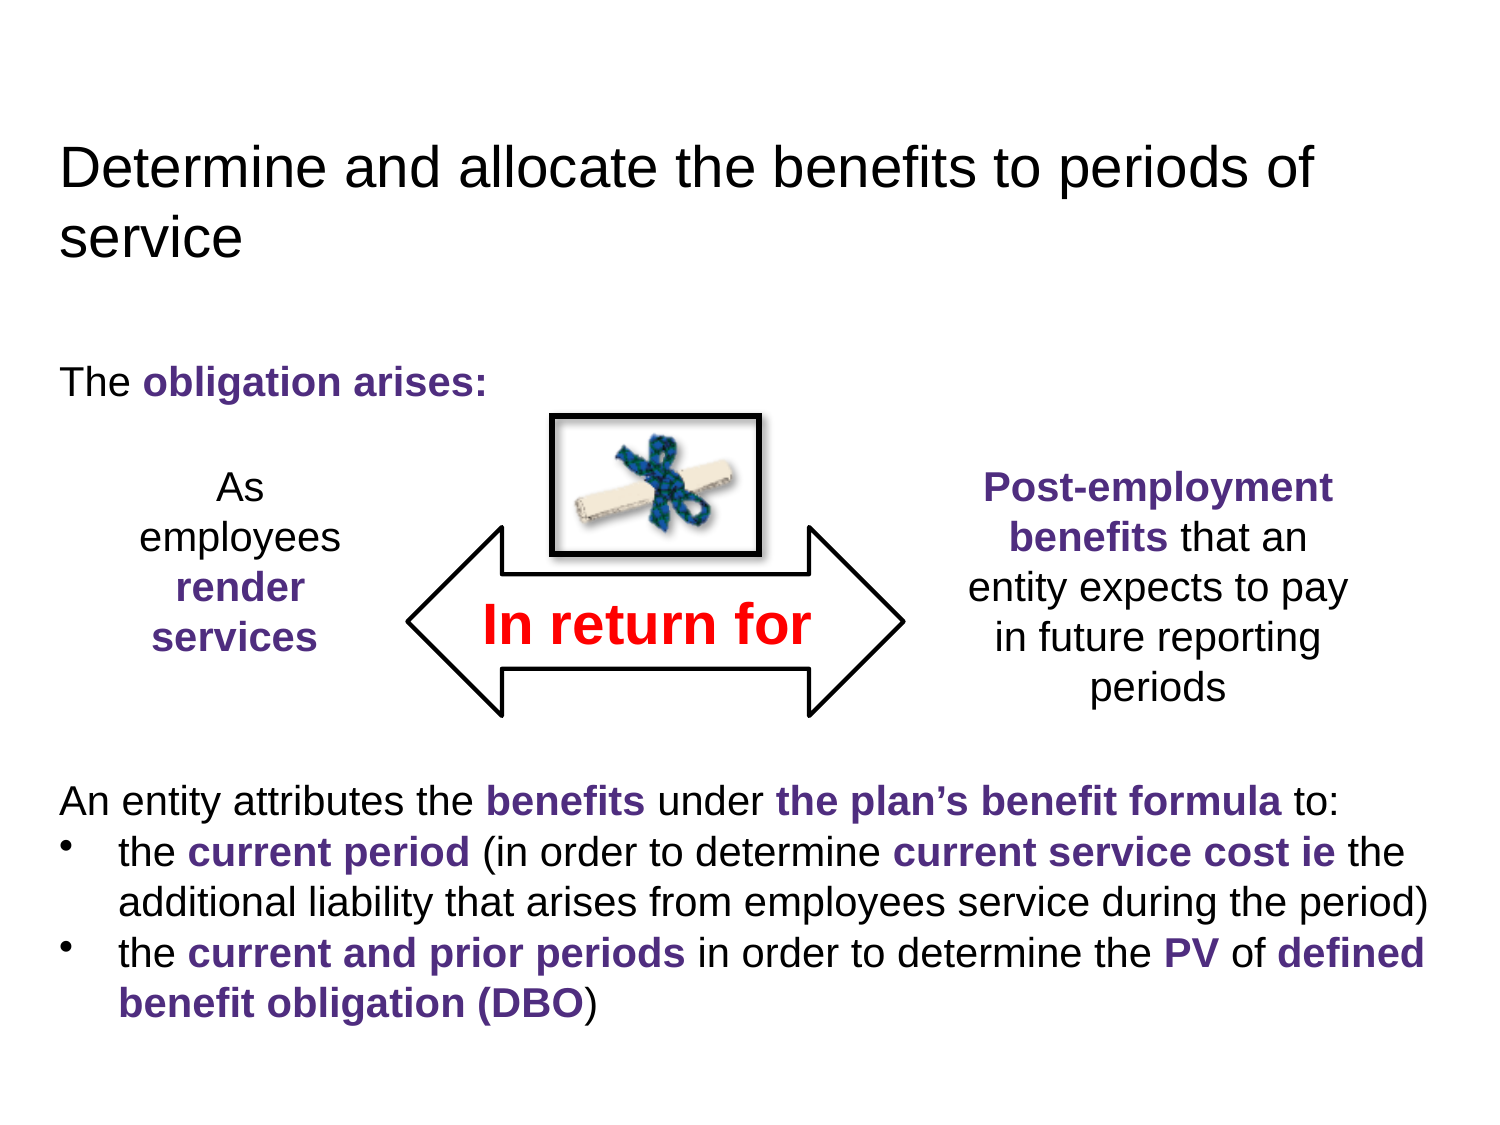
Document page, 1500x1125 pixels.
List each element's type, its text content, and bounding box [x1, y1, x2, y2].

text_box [111, 432, 1377, 737]
list The obligation arises: An entity attributes the benefits under the plan’s benefit formula to: the current period (in order to determine current service cost ie the additional liability that arises from employees service during the period) the current and prior periods in order to determine the PV of defined benefit obligation (DBO) [58, 354, 1442, 1044]
title DB plan- STEP 1 Determine and allocate the benefits to periods of service [58, 58, 1442, 296]
picture [554, 418, 757, 551]
